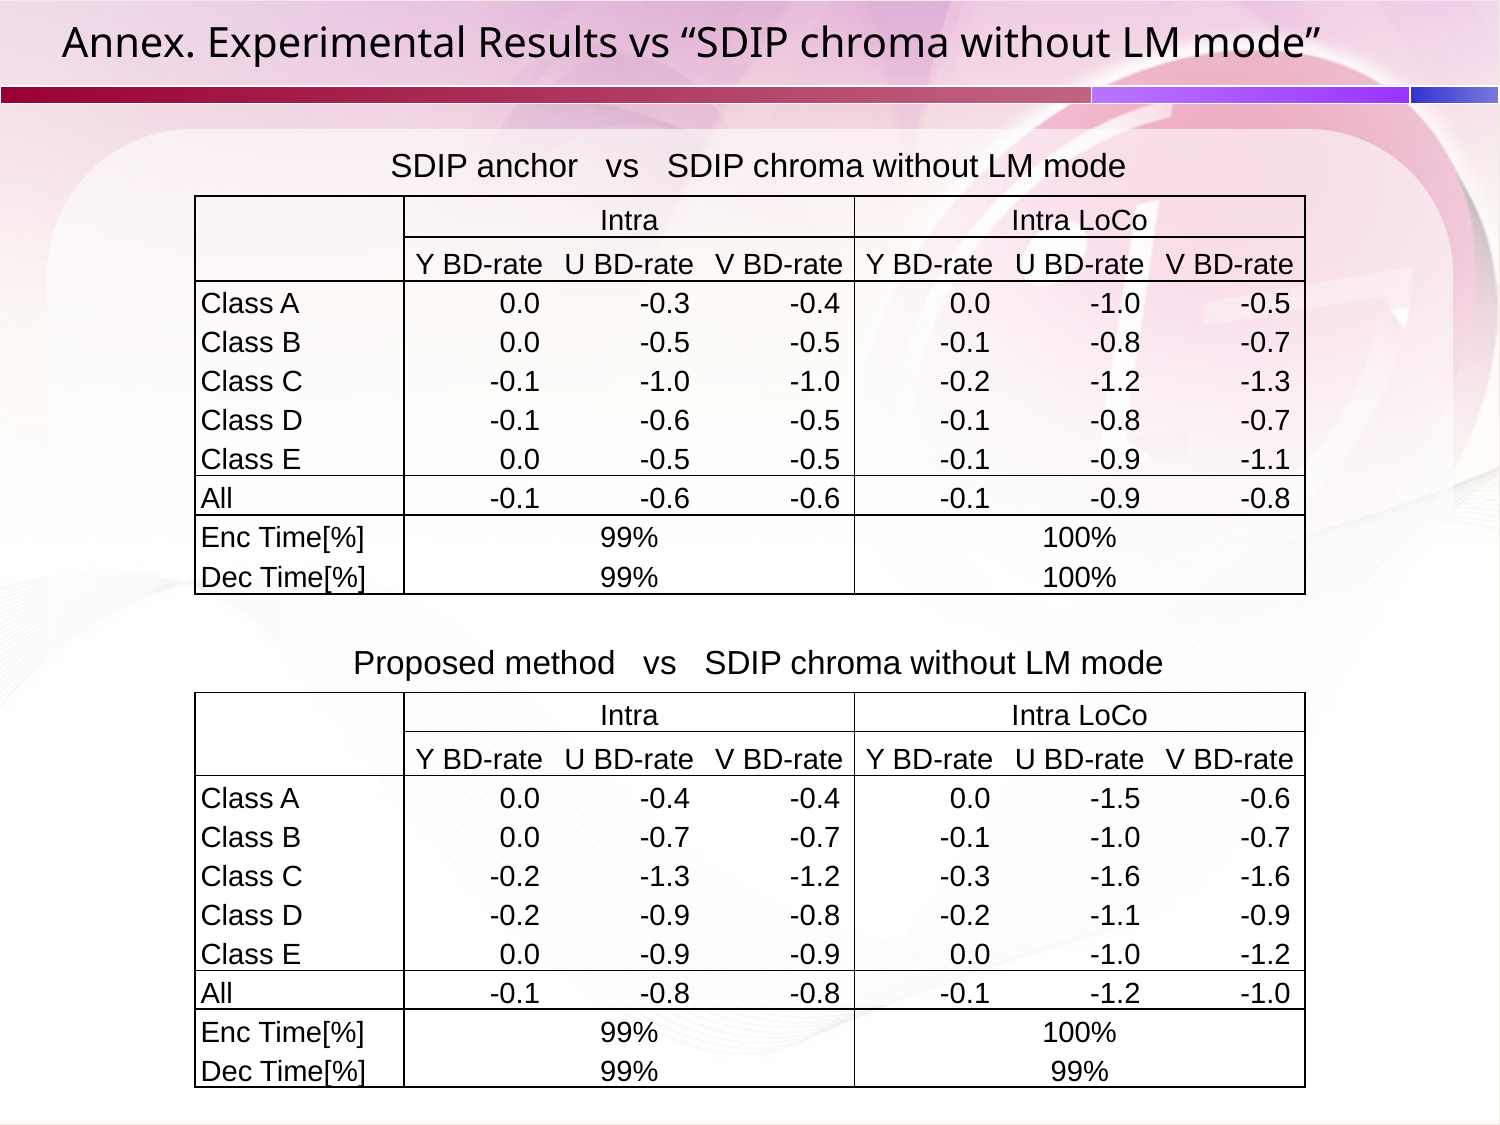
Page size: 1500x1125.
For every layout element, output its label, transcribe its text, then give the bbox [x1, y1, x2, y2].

table_cell 100% [855, 1010, 1304, 1048]
table_header Intra [405, 197, 854, 236]
table_cell U BD-rate [1005, 732, 1155, 775]
table_cell -0.5 [704, 320, 854, 359]
table_cell Enc Time[%] [196, 516, 403, 554]
table_cell V BD-rate [1155, 732, 1304, 775]
table_cell -0.4 [554, 776, 704, 814]
table_cell -0.2 [405, 892, 554, 931]
table_cell -0.5 [554, 320, 704, 359]
table_cell -1.0 [1005, 814, 1155, 853]
table_cell -0.8 [704, 971, 854, 1008]
table_cell -0.8 [1005, 398, 1155, 437]
table_cell -0.4 [704, 282, 854, 320]
table_cell -1.0 [1005, 282, 1155, 320]
table_cell 99% [405, 1048, 854, 1086]
text_box Proposed method vs SDIP chroma without LM mode [248, 633, 1270, 692]
table_cell U BD-rate [554, 732, 704, 775]
table_cell Class A [196, 776, 403, 814]
table_cell -0.9 [704, 931, 854, 970]
table_cell -0.4 [704, 776, 854, 814]
table_cell -0.8 [554, 971, 704, 1008]
table_cell 0.0 [405, 320, 554, 359]
table_cell -0.6 [554, 398, 704, 437]
table_header Intra LoCo [855, 693, 1304, 731]
table_cell -1.0 [1005, 931, 1155, 970]
table_cell -0.7 [704, 814, 854, 853]
table_cell U BD-rate [1005, 238, 1155, 280]
table_cell -0.1 [855, 320, 1005, 359]
table_cell V BD-rate [704, 732, 854, 775]
table_cell 99% [405, 554, 854, 593]
table_cell -0.2 [855, 892, 1005, 931]
table_cell 99% [405, 516, 854, 554]
table_cell U BD-rate [554, 238, 704, 280]
table_cell Y BD-rate [855, 238, 1005, 280]
table_cell V BD-rate [1155, 238, 1304, 280]
text_box SDIP anchor vs SDIP chroma without LM mode [248, 137, 1270, 195]
table_cell 99% [855, 1048, 1304, 1086]
table_cell Class D [196, 398, 403, 437]
table_cell -0.5 [554, 437, 704, 475]
table_cell Y BD-rate [405, 238, 554, 280]
table_header [196, 693, 403, 775]
table_cell -1.2 [1005, 359, 1155, 398]
table_cell -0.9 [1005, 476, 1155, 514]
table_cell Class D [196, 892, 403, 931]
table_cell 0.0 [405, 931, 554, 970]
table_header Intra LoCo [855, 197, 1304, 236]
table_cell V BD-rate [704, 238, 854, 280]
table_cell -1.0 [704, 359, 854, 398]
table_cell 0.0 [405, 437, 554, 475]
table_cell 100% [855, 516, 1304, 554]
table_cell Dec Time[%] [196, 554, 403, 593]
table_cell -0.6 [1155, 776, 1304, 814]
table_cell 0.0 [405, 776, 554, 814]
table_cell 0.0 [405, 814, 554, 853]
table_cell -0.1 [405, 476, 554, 514]
table_cell -0.3 [554, 282, 704, 320]
table_cell -1.5 [1005, 776, 1155, 814]
table_cell -1.3 [554, 853, 704, 892]
table_cell -0.5 [704, 398, 854, 437]
table_cell 100% [855, 554, 1304, 593]
table_cell -0.2 [405, 853, 554, 892]
table_cell -0.1 [855, 476, 1005, 514]
table_cell -1.1 [1005, 892, 1155, 931]
table_cell -0.1 [405, 398, 554, 437]
table_cell 0.0 [855, 776, 1005, 814]
table_cell Class B [196, 814, 403, 853]
table_cell 99% [405, 1010, 854, 1048]
table_cell Class A [196, 282, 403, 320]
table_cell -0.5 [704, 437, 854, 475]
title Annex. Experimental Results vs “SDIP chroma without LM mode” [46, 0, 1454, 83]
table_cell -0.2 [855, 359, 1005, 398]
table_cell -0.8 [704, 892, 854, 931]
table_cell -0.1 [855, 814, 1005, 853]
table_cell Class E [196, 437, 403, 475]
table_cell -0.9 [1005, 437, 1155, 475]
table_cell -1.0 [1155, 971, 1304, 1008]
table_cell -0.9 [554, 931, 704, 970]
table_cell -0.6 [554, 476, 704, 514]
table_cell -1.1 [1155, 437, 1304, 475]
table_cell -0.7 [1155, 320, 1304, 359]
table_cell -0.3 [855, 853, 1005, 892]
table_cell -1.2 [1155, 931, 1304, 970]
table_cell Y BD-rate [405, 732, 554, 775]
table_header Intra [405, 693, 854, 731]
table_cell -0.8 [1005, 320, 1155, 359]
table_cell -1.6 [1155, 853, 1304, 892]
table_cell -1.3 [1155, 359, 1304, 398]
table_cell Class B [196, 320, 403, 359]
table_cell -0.1 [405, 359, 554, 398]
table_cell Class C [196, 853, 403, 892]
table_cell -1.6 [1005, 853, 1155, 892]
table_cell -0.7 [1155, 398, 1304, 437]
table_cell Enc Time[%] [196, 1010, 403, 1048]
table_cell -1.2 [704, 853, 854, 892]
table_cell -0.9 [1155, 892, 1304, 931]
table_cell -0.1 [855, 398, 1005, 437]
table_cell -0.9 [554, 892, 704, 931]
table_cell Class C [196, 359, 403, 398]
table_cell -0.1 [855, 971, 1005, 1008]
table_cell All [196, 971, 403, 1008]
table_cell -0.7 [554, 814, 704, 853]
table_cell 0.0 [855, 931, 1005, 970]
table_cell Class E [196, 931, 403, 970]
table_cell -1.2 [1005, 971, 1155, 1008]
table_header [196, 197, 403, 280]
table_cell 0.0 [855, 282, 1005, 320]
table_cell All [196, 476, 403, 514]
table_cell Y BD-rate [855, 732, 1005, 775]
table_cell 0.0 [405, 282, 554, 320]
table_cell -0.5 [1155, 282, 1304, 320]
table_cell Dec Time[%] [196, 1048, 403, 1086]
table_cell -0.8 [1155, 476, 1304, 514]
table_cell -1.0 [554, 359, 704, 398]
table_cell -0.7 [1155, 814, 1304, 853]
table_cell -0.1 [855, 437, 1005, 475]
table_cell -0.1 [405, 971, 554, 1008]
table_cell -0.6 [704, 476, 854, 514]
